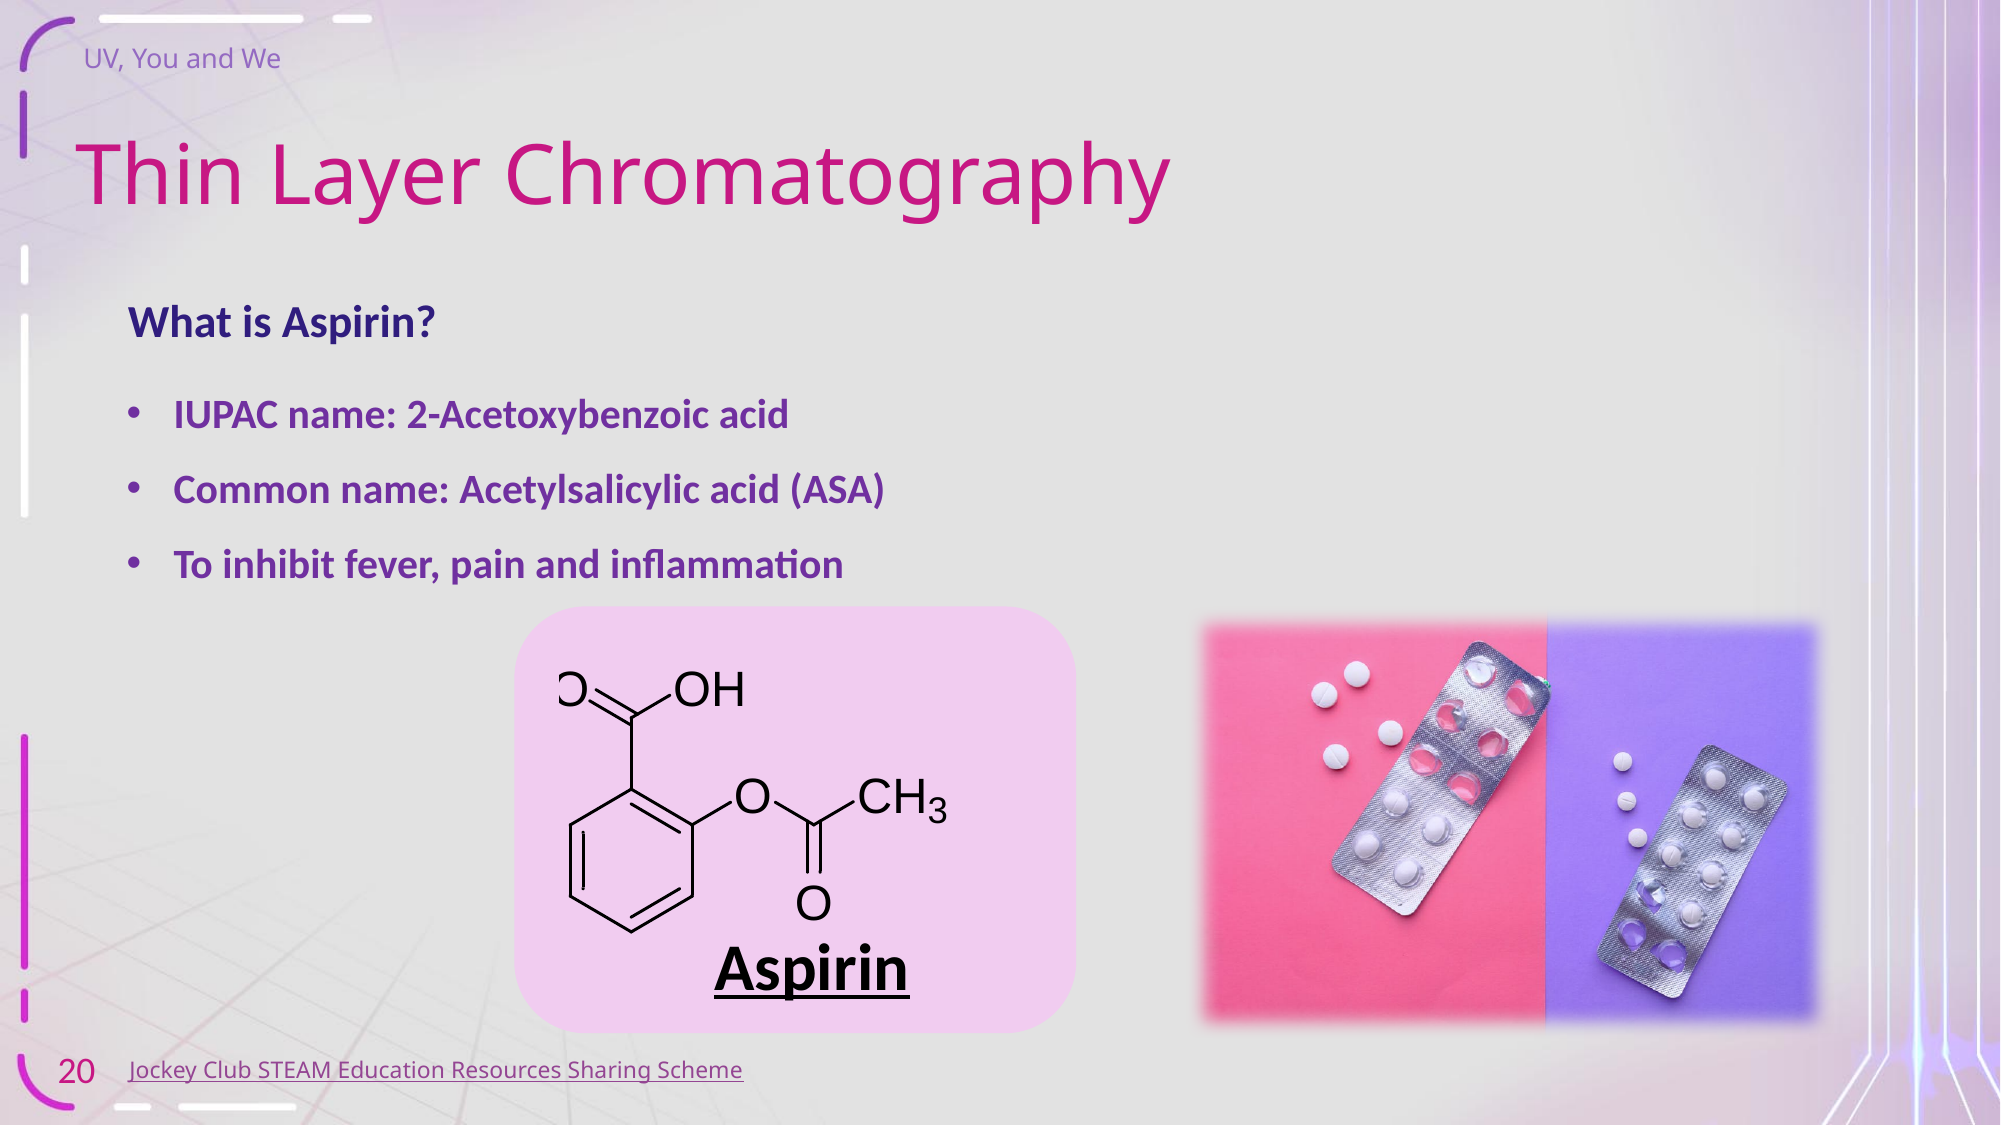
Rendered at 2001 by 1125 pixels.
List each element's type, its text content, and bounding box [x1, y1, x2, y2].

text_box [559, 649, 980, 941]
text_box IUPAC name: 2-Acetoxybenzoic acid Common name: Acetylsalicylic acid (ASA) To inhibit fever, pain and inflammation [111, 354, 1488, 595]
picture [0, 0, 2001, 1125]
text_box Aspirin [699, 948, 925, 1012]
title Thin Layer Chromatography [61, 63, 1571, 279]
text_box [512, 604, 1079, 1036]
text_box What is Aspirin? [113, 284, 452, 354]
